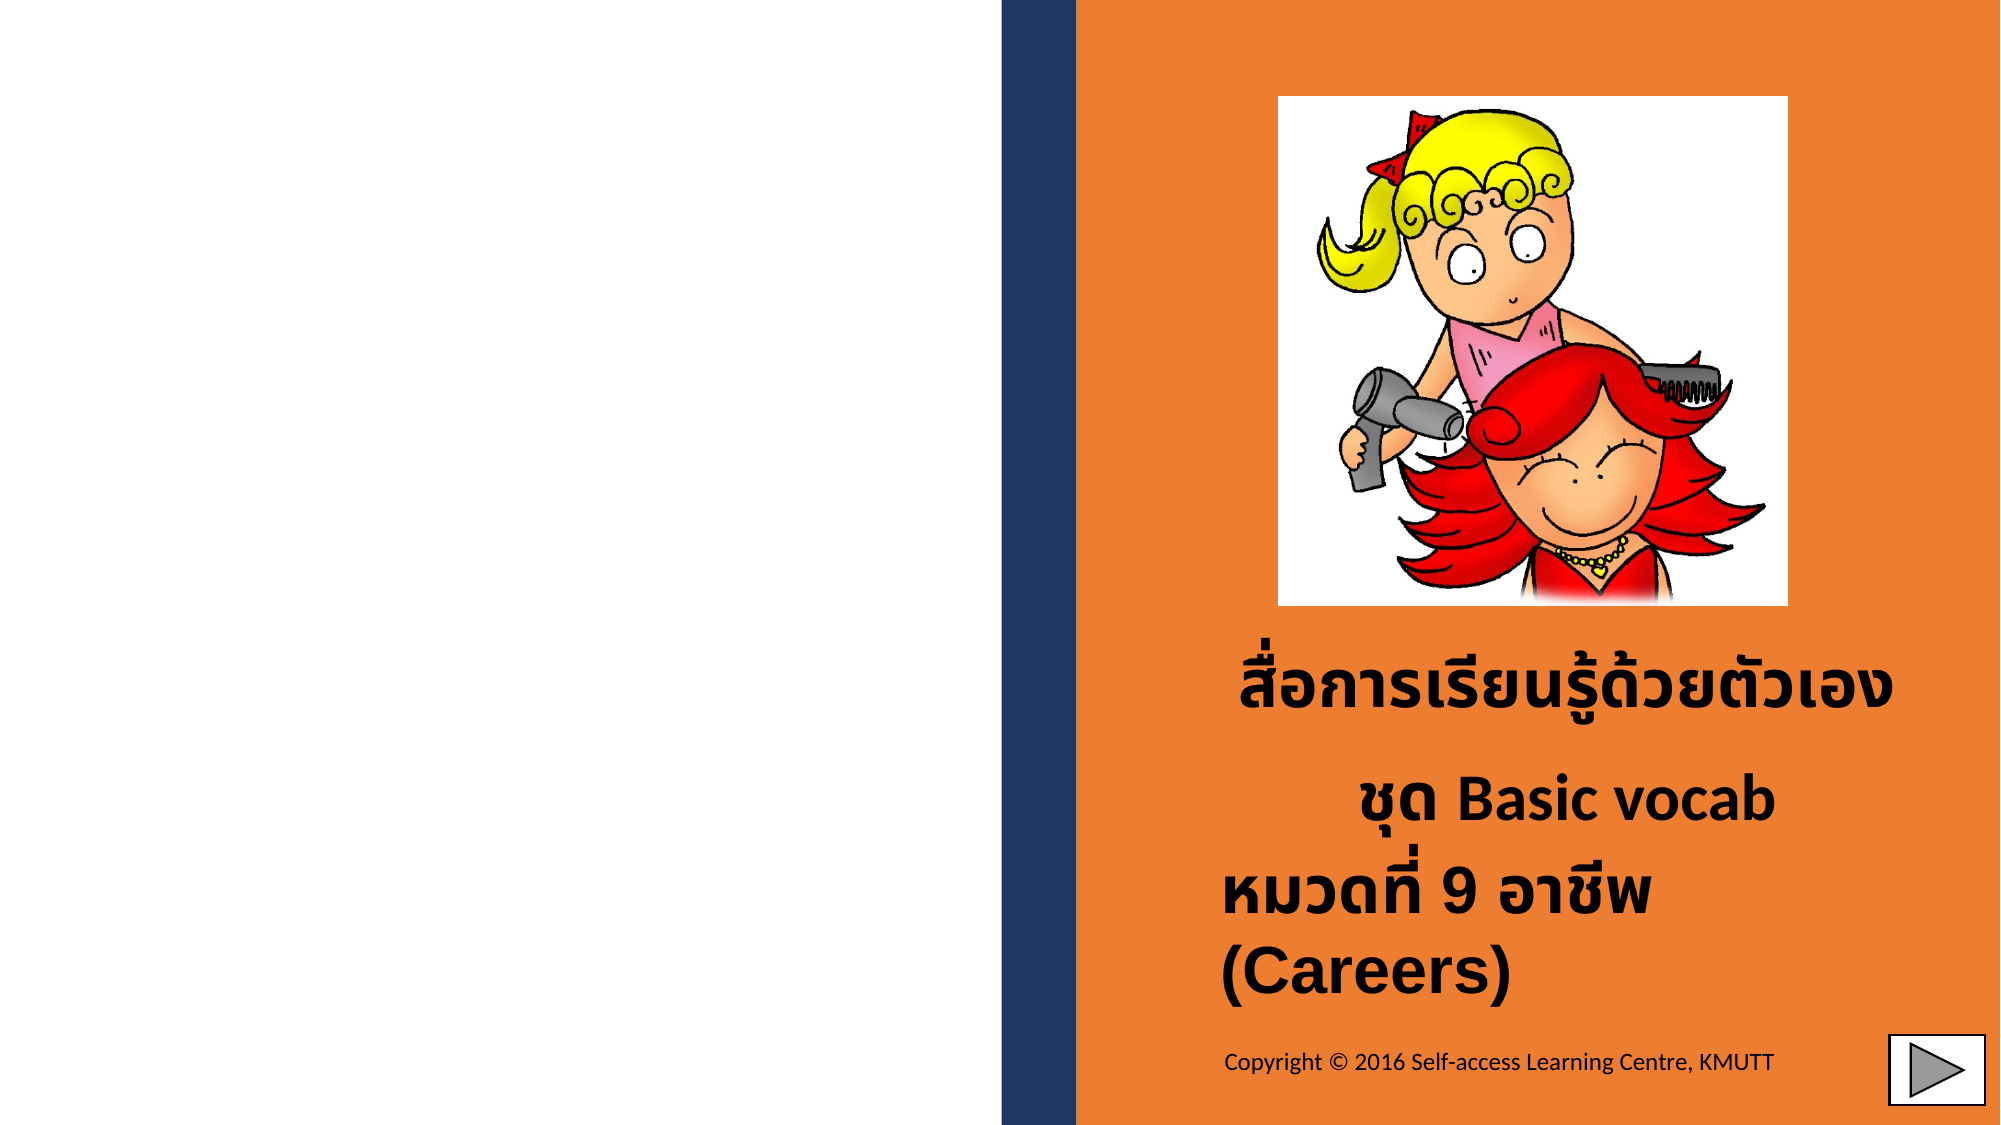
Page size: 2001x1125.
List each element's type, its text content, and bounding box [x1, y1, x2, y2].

text_box สื่อการเรียนรู้ด้วยตัวเอง ชุด Basic vocab หมวดที่ 9 อาชีพ (Careers) [1203, 632, 1931, 1109]
text_box [1077, 0, 2000, 1125]
text_box [1888, 1034, 1986, 1106]
text_box Copyright © 2016 Self-access Learning Centre, KMUTT [1207, 1036, 1849, 1084]
picture [1278, 96, 1788, 606]
text_box [1001, 0, 1077, 1125]
